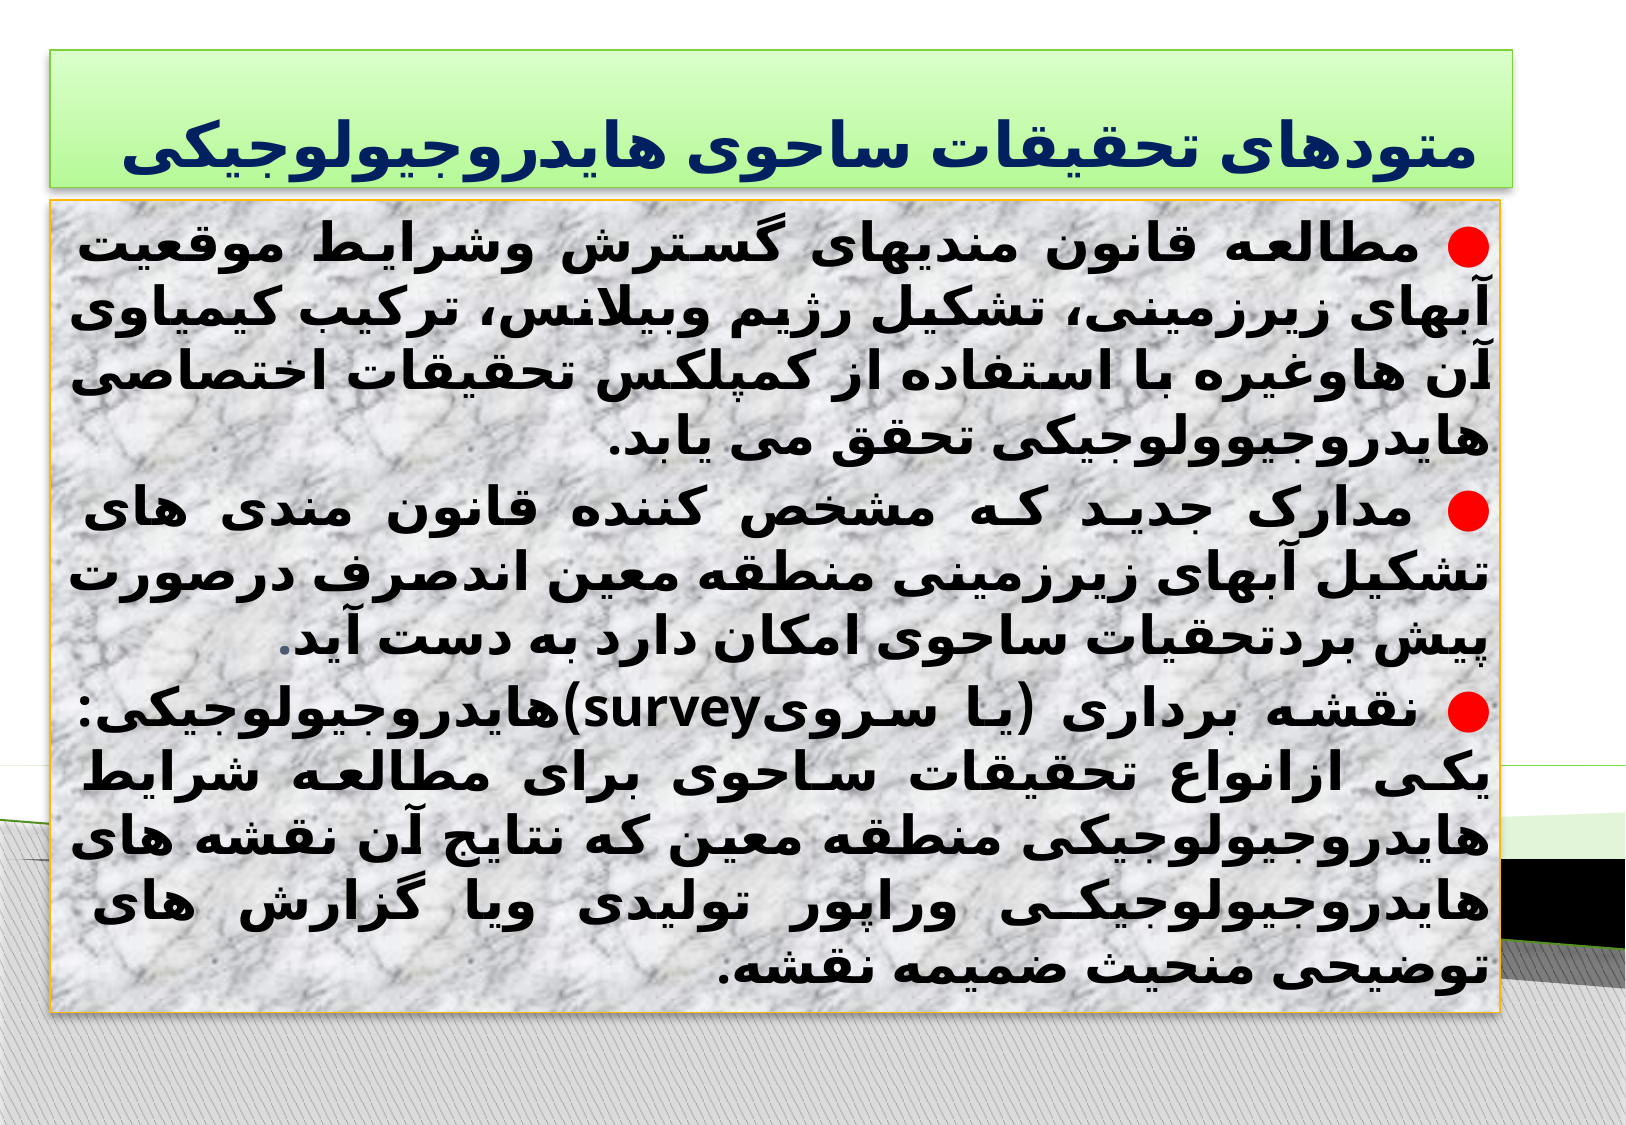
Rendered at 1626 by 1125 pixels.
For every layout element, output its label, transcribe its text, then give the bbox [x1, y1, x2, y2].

subtitle ● مطالعه قانون مندیهای گسترش وشرایط موقعیت آبهای زیرزمینی، تشکیل رژیم وبیلانس، ترکیب کیمیاوی آن هاوغیره با استفاده از کمپلکس تحقیقات اختصاصی هایدروجیوولوجیکی تحقق می یابد. ● مدارک جدید که مشخص کننده قانون مندی های تشکیل آبهای زیرزمینی منطقه معین اندصرف درصورت پیش بردتحقیات ساحوی امکان دارد به دست آید. ● نقشه برداری (یا سرویsurvey)هایدروجیولوجیکی: یکی ازانواع تحقیقات ساحوی برای مطالعه شرایط هایدروجیولوجیکی منطقه معین که نتایج آن نقشه های هایدروجیولوجیکی وراپور تولیدی ویا گزارش های توضیحی منحیث ضمیمه نقشه. [49, 199, 1501, 1013]
picture [1501, 941, 1625, 989]
title متودهای تحقیقات ساحوی هایدروجیولوجیکی [49, 49, 1513, 188]
